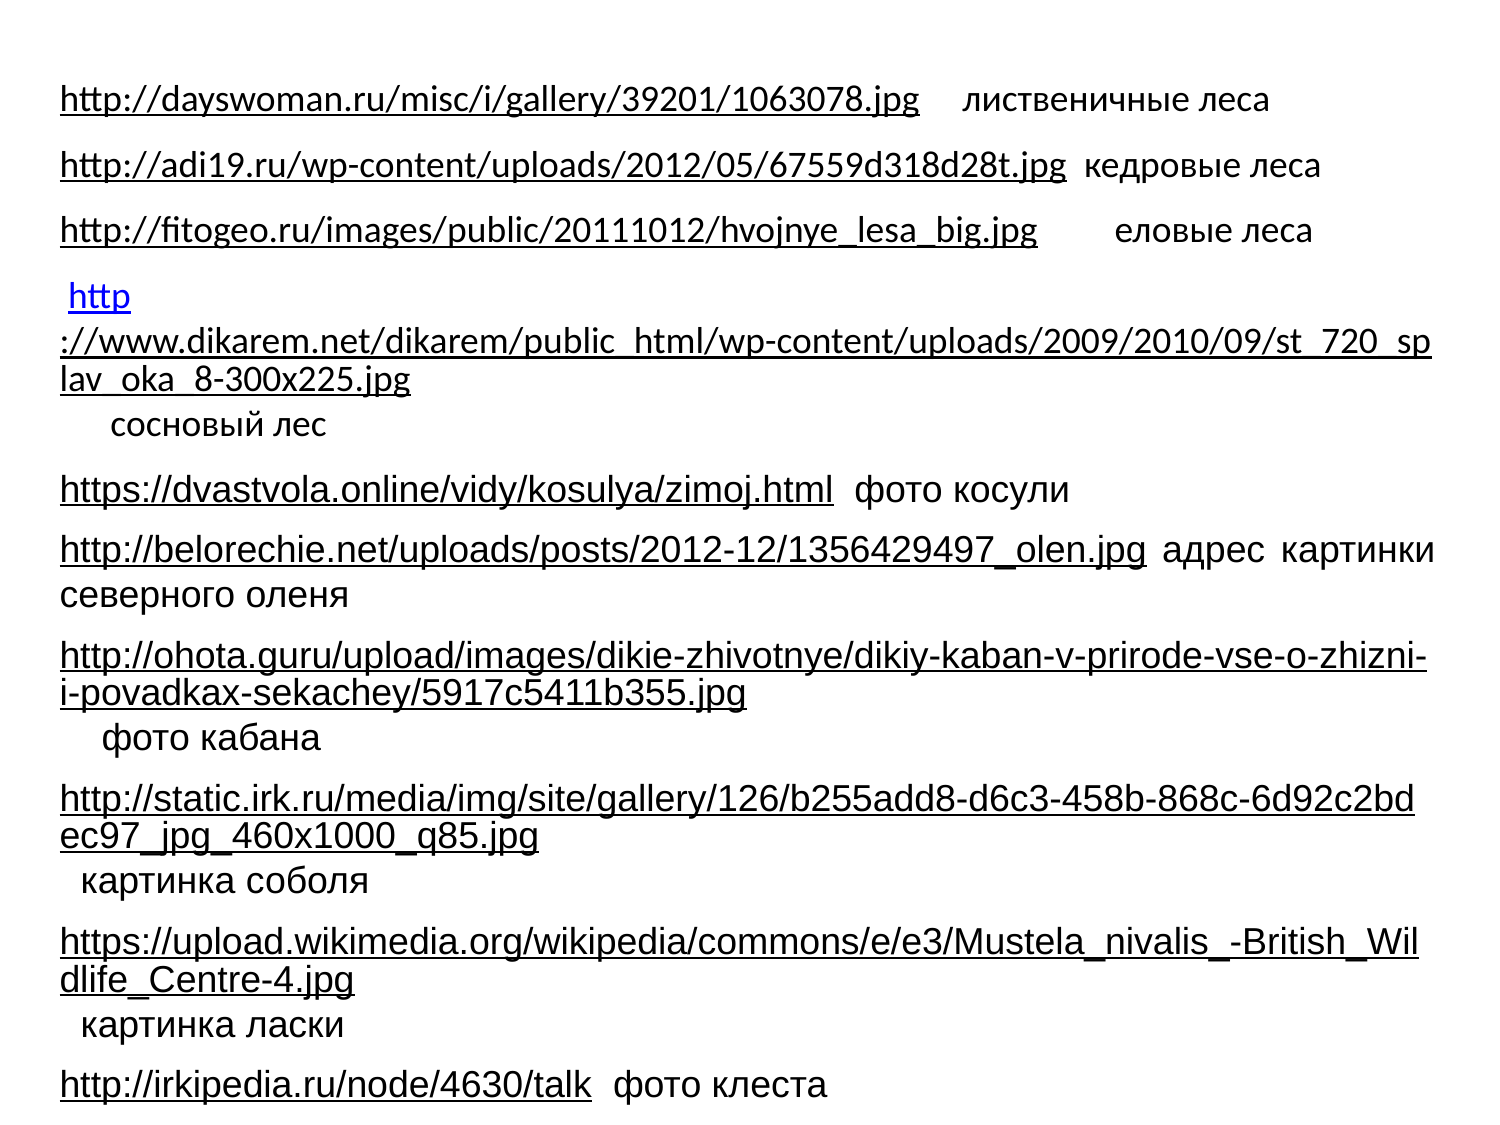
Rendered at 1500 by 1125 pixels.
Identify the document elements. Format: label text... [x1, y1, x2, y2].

text_box http://dayswoman.ru/misc/i/gallery/39201/1063078.jpg лиственичные леса http://adi19.ru/wp-content/uploads/2012/05/67559d318d28t.jpg кедровые леса http://fitogeo.ru/images/public/20111012/hvojnye_lesa_big.jpg еловые леса http://www.dikarem.net/dikarem/public_html/wp-content/uploads/2009/2010/09/st_720_splav_oka_8-300x225.jpg сосновый лес https://dvastvola.online/vidy/kosulya/zimoj.html фото косули http://belorechie.net/uploads/posts/2012-12/1356429497_olen.jpg адрес картинки северного оленя http://ohota.guru/upload/images/dikie-zhivotnye/dikiy-kaban-v-prirode-vse-o-zhizni-i-povadkax-sekachey/5917c5411b355.jpg фото кабана http://static.irk.ru/media/img/site/gallery/126/b255add8-d6c3-458b-868c-6d92c2bdec97_jpg_460x1000_q85.jpg картинка соболя https://upload.wikimedia.org/wikipedia/commons/e/e3/Mustela_nivalis_-British_Wildlife_Centre-4.jpg картинка ласки http://irkipedia.ru/node/4630/talk фото клеста [44, 66, 1451, 1125]
